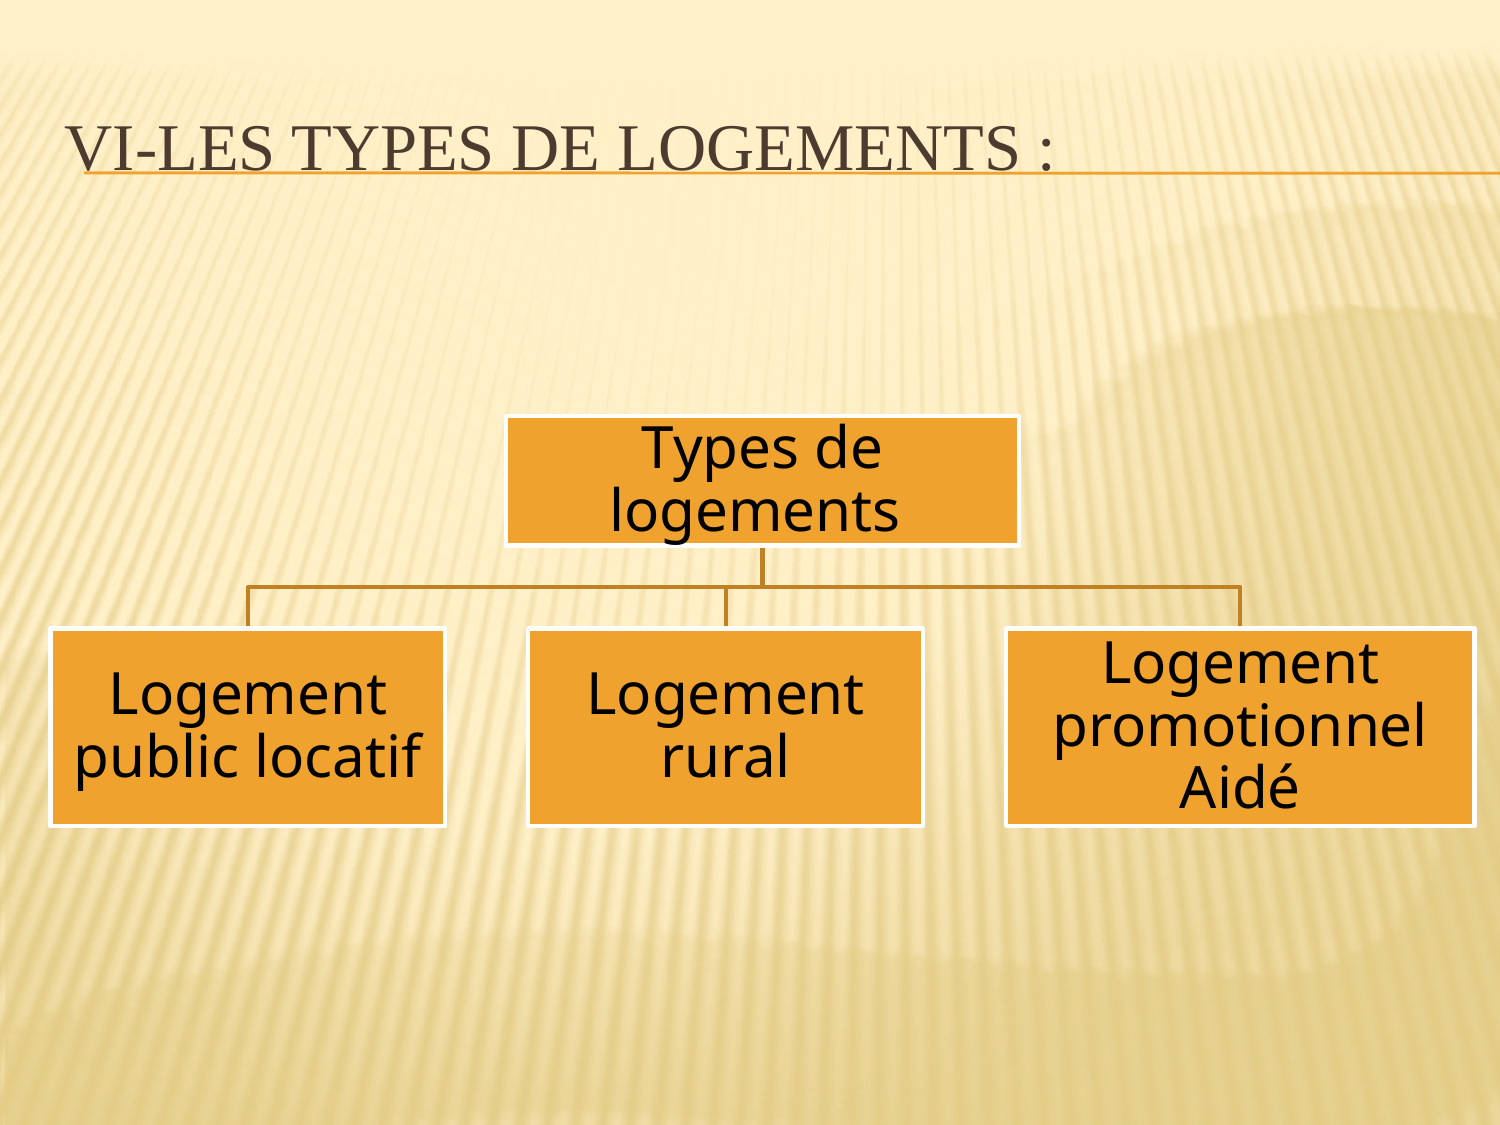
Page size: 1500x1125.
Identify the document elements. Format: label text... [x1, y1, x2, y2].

title VI-LES TYPES DE LOGEMENTS : [50, 75, 1475, 187]
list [49, 187, 1476, 1055]
